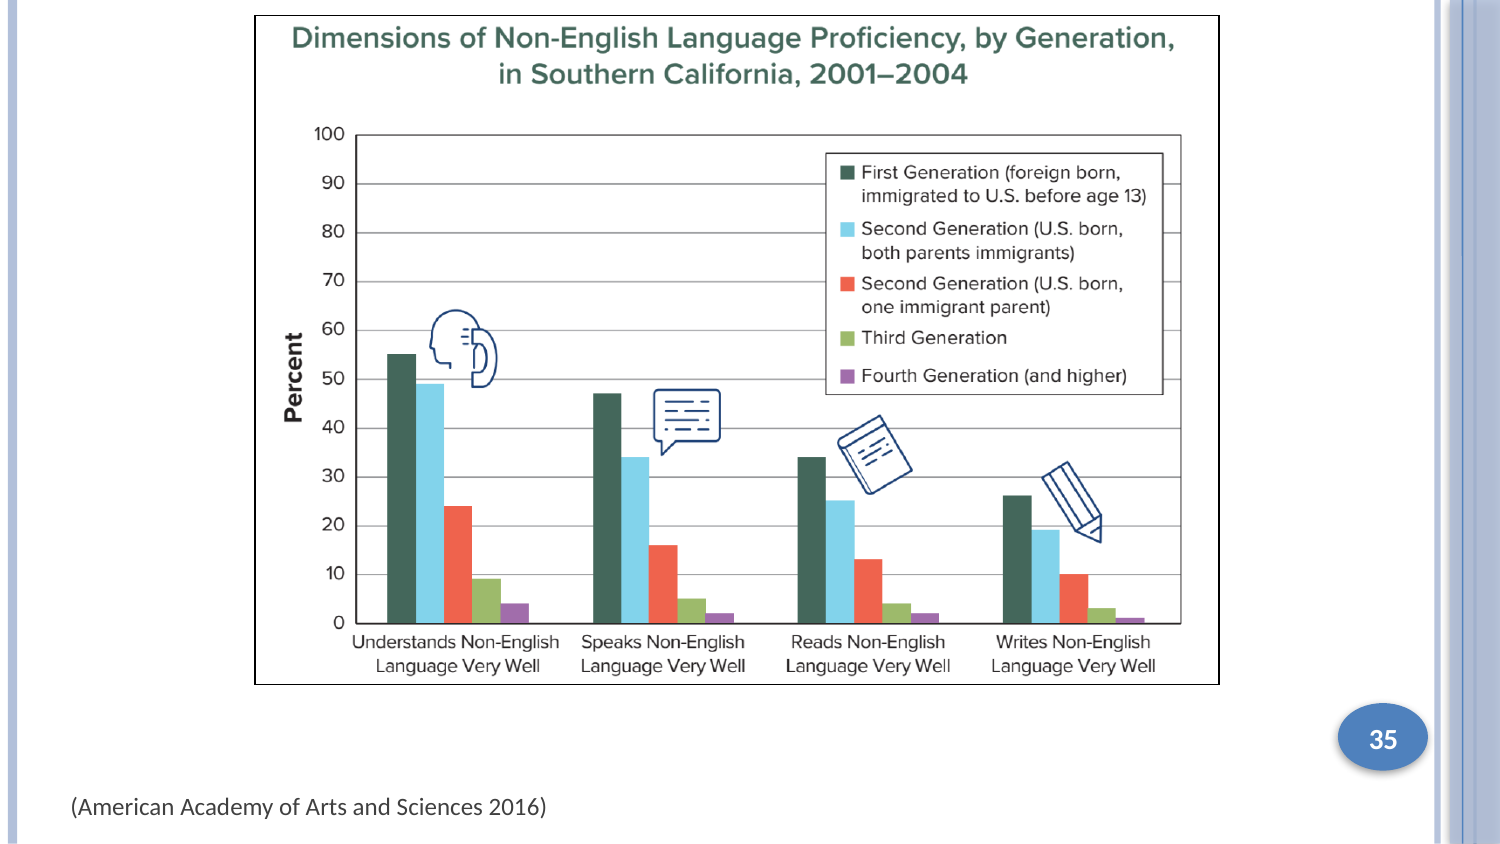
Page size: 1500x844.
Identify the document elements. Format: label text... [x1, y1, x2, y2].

slide_number 35 [1333, 705, 1434, 770]
picture [255, 15, 1219, 685]
text_box (American Academy of Arts and Sciences 2016) [55, 783, 564, 828]
